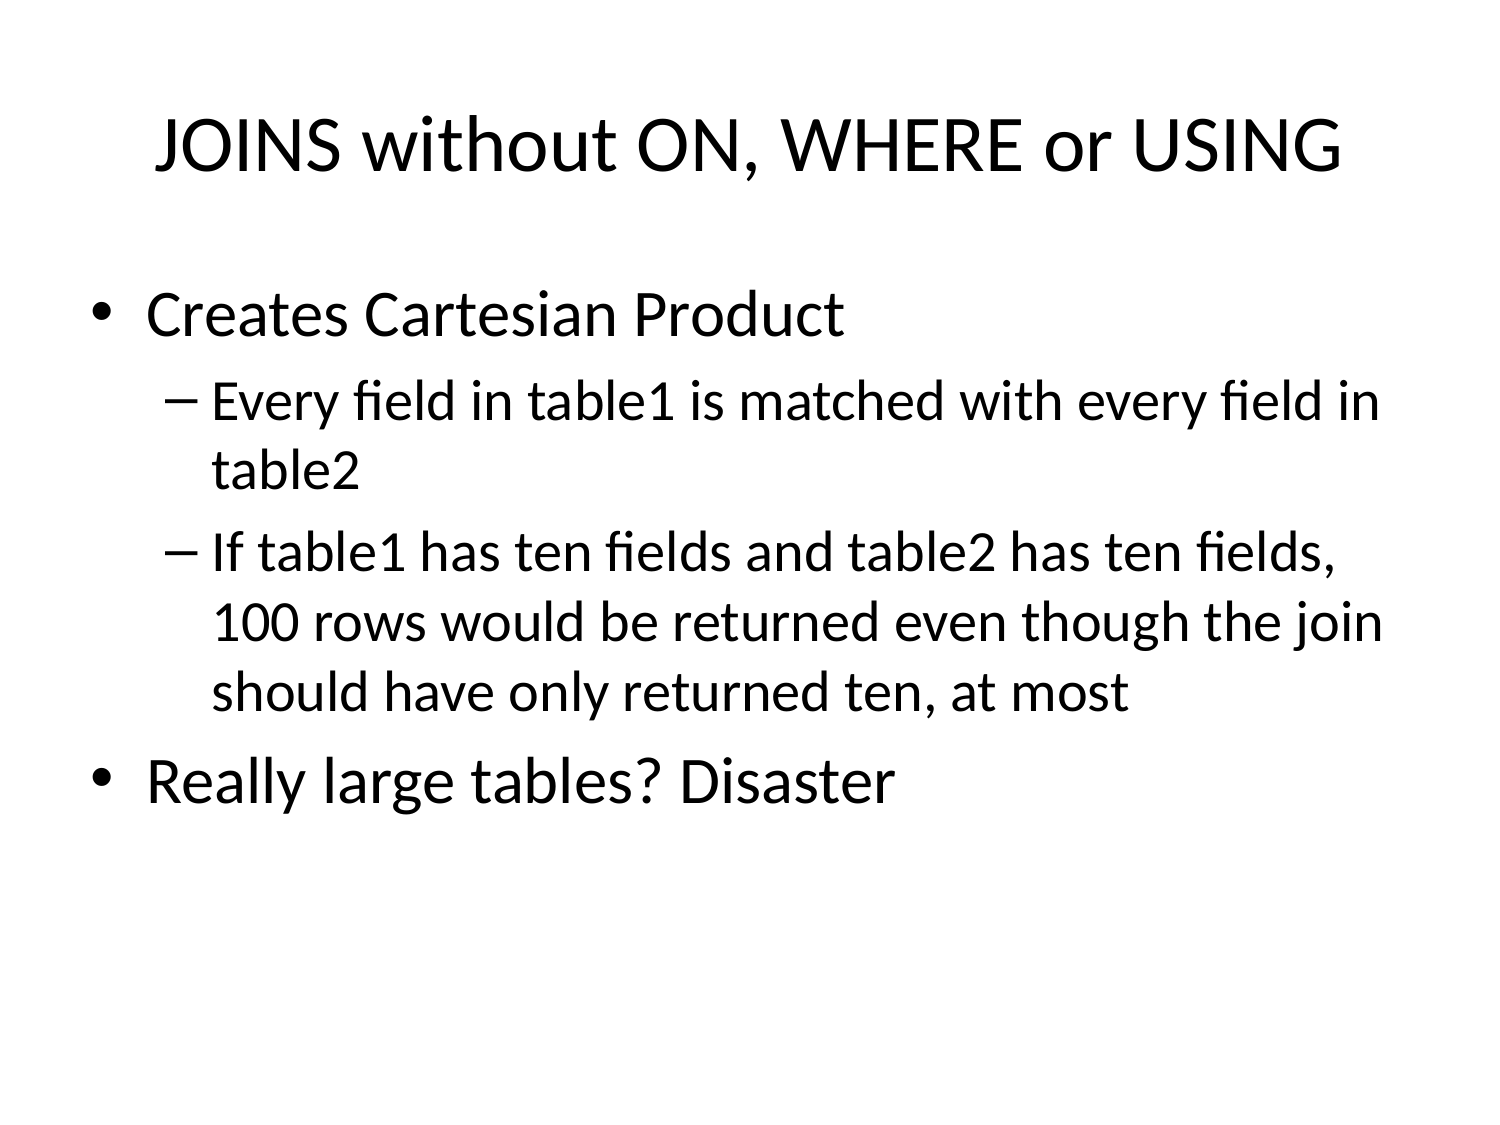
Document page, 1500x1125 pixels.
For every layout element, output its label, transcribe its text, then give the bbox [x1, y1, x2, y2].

title JOINS without ON, WHERE or USING [75, 45, 1425, 233]
list Creates Cartesian Product Every field in table1 is matched with every field in table2 If table1 has ten fields and table2 has ten fields, 100 rows would be returned even though the join should have only returned ten, at most Really large tables? Disaster [75, 262, 1425, 1005]
